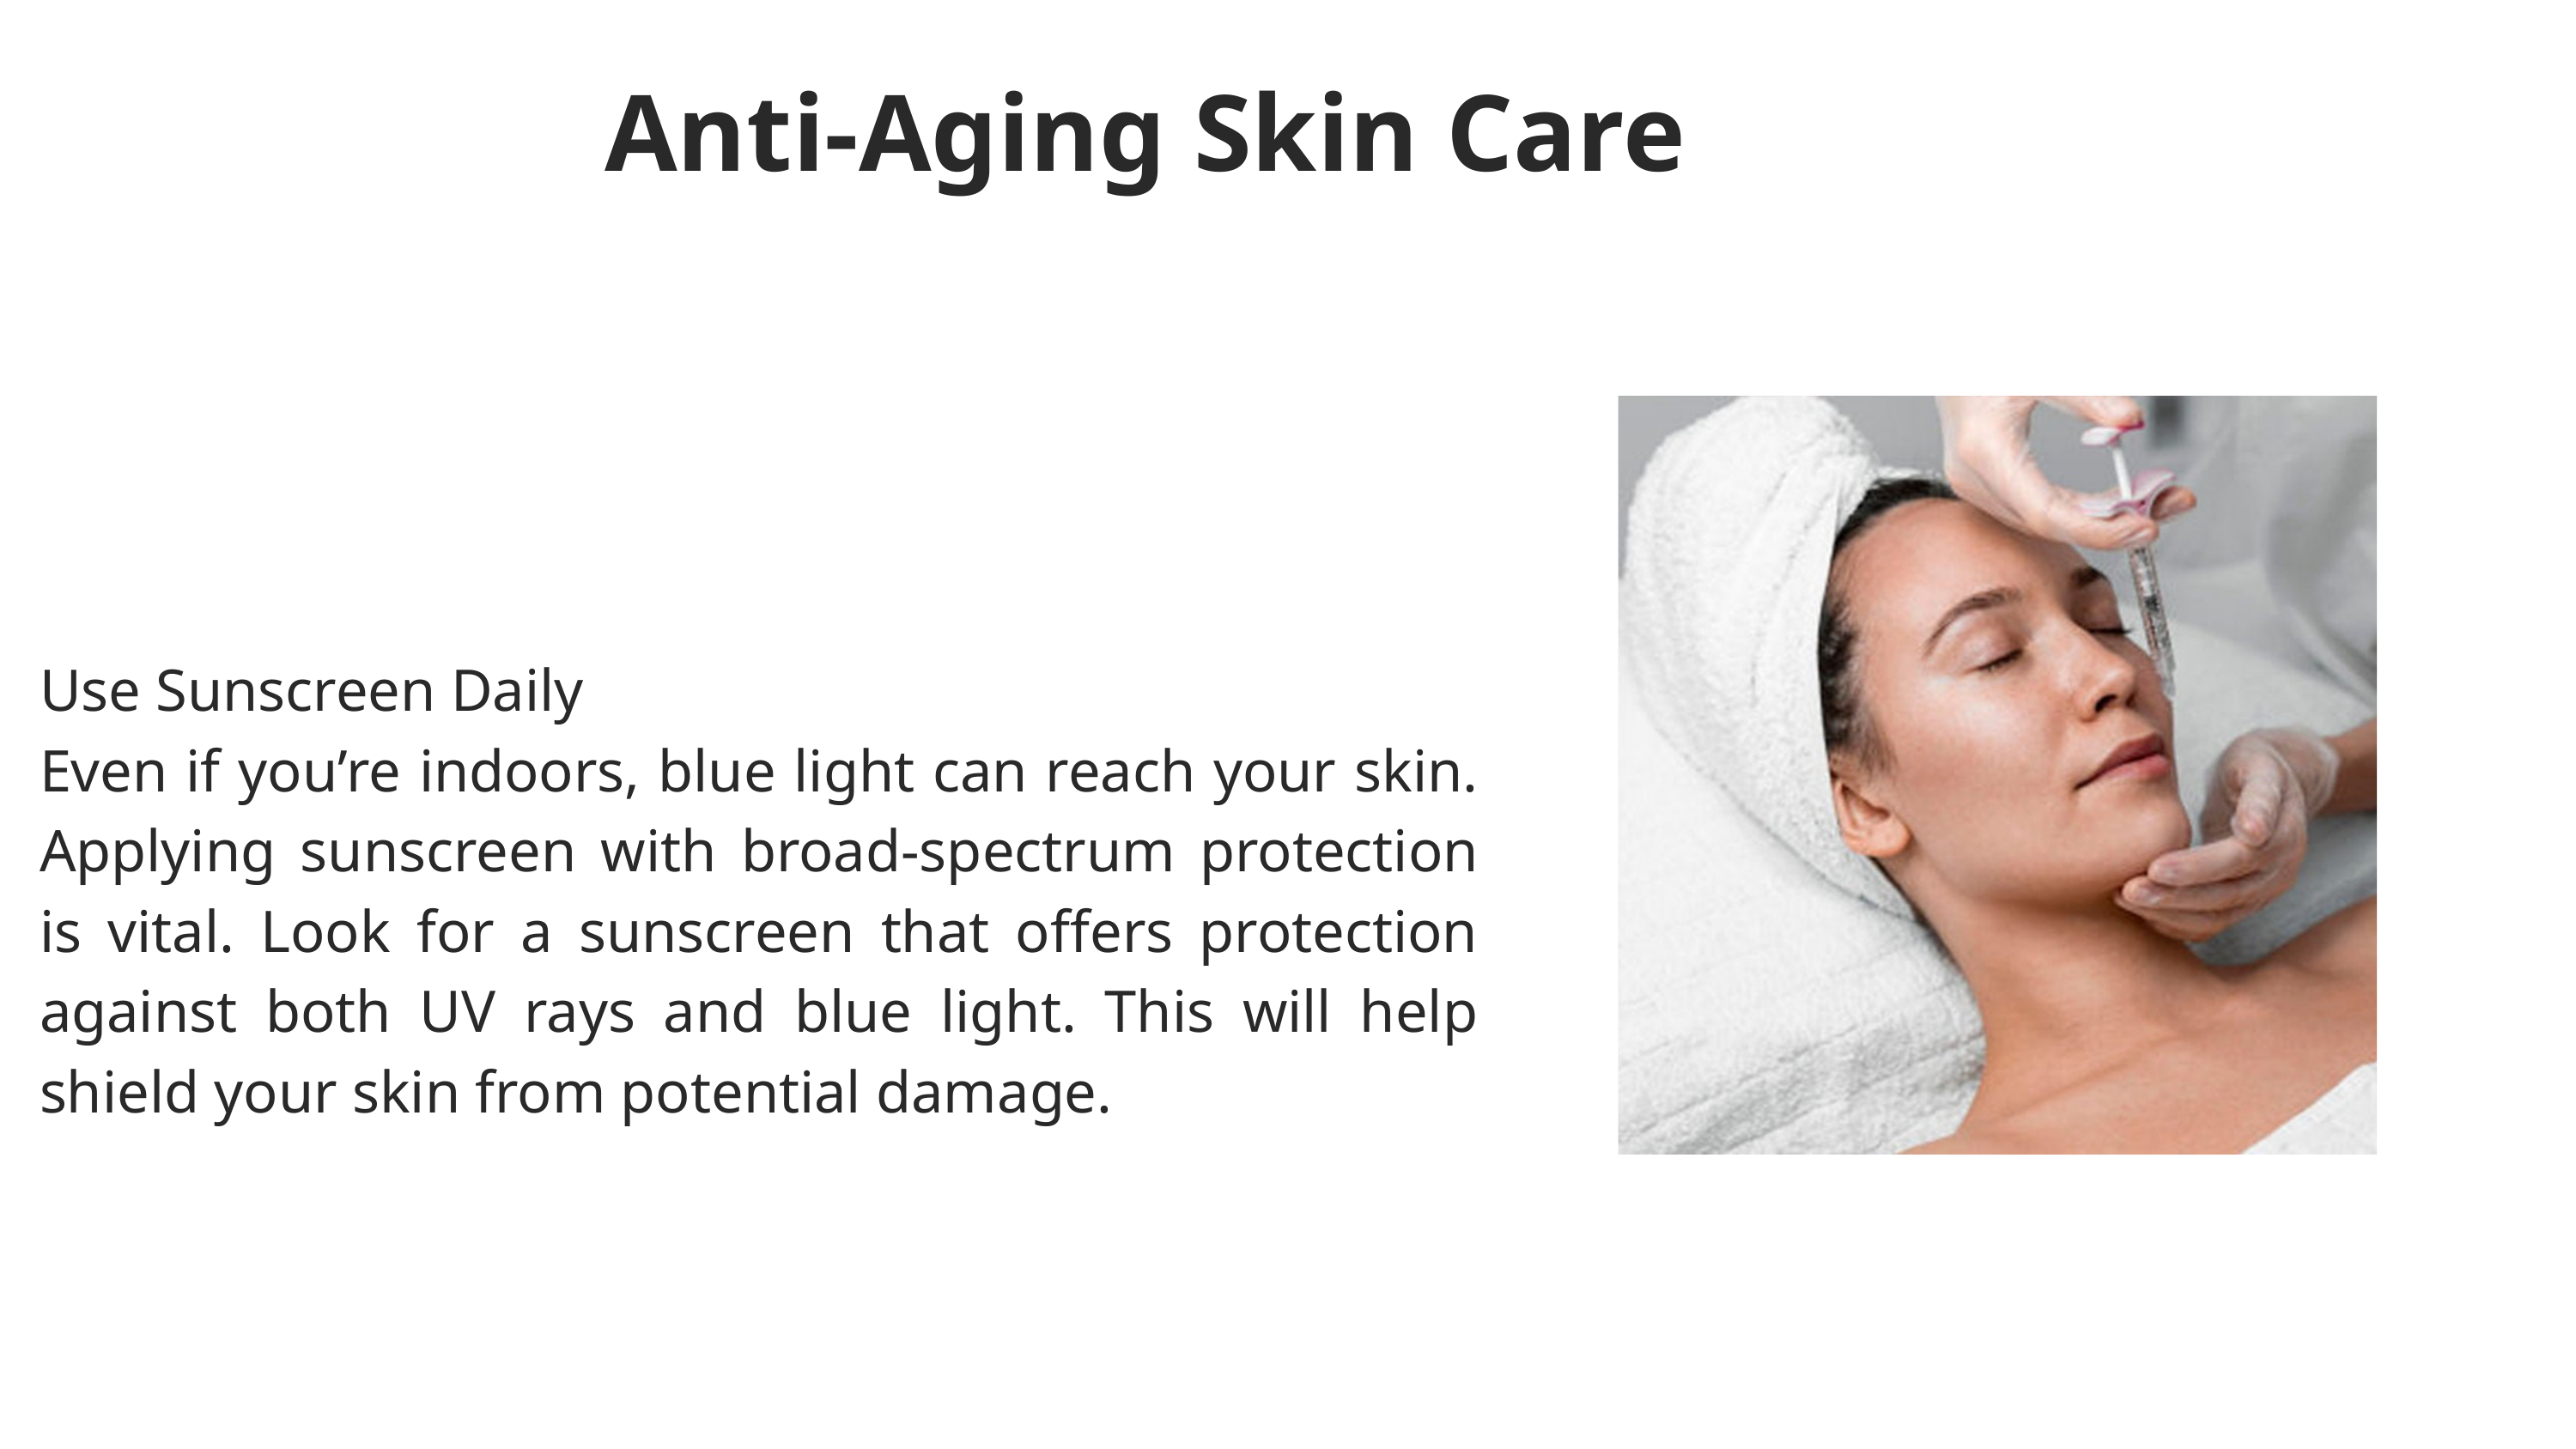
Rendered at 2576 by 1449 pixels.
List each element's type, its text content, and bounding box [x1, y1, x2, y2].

text_box [1618, 396, 2378, 1155]
text_box Use Sunscreen Daily Even if you’re indoors, blue light can reach your skin. Applying sunscreen with broad-spectrum protection is vital. Look for a sunscreen that offers protection against both UV rays and blue light. This will help shield your skin from potential damage. [39, 562, 1479, 1205]
text_box Anti-Aging Skin Care [605, 65, 1696, 319]
